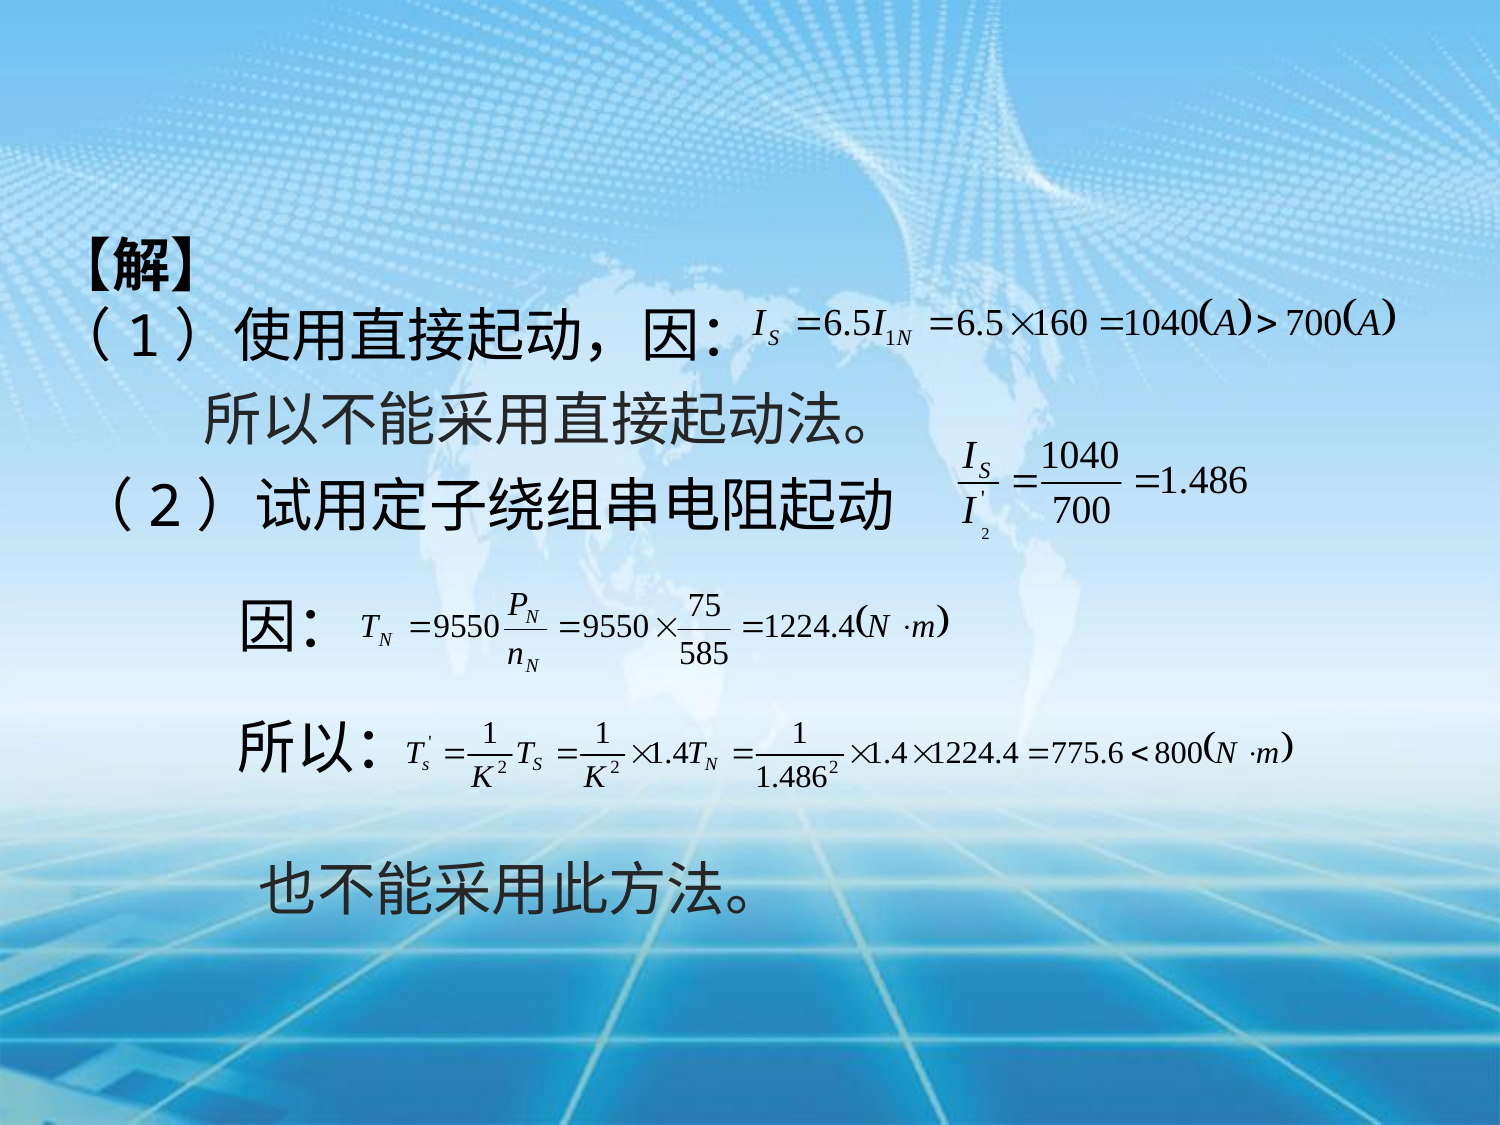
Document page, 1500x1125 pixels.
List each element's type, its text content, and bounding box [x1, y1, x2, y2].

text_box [356, 581, 952, 680]
text_box （2）试用定子绕组串电阻起动 [60, 460, 910, 546]
text_box 【解】 （1）使用直接起动，因： [39, 220, 1415, 376]
text_box 所以不能采用直接起动法。 [135, 375, 918, 460]
text_box 所以： [223, 702, 428, 787]
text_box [402, 712, 1294, 795]
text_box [745, 297, 1396, 355]
text_box 因： [223, 582, 356, 667]
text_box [951, 429, 1256, 547]
text_box 也不能采用此方法。 [244, 845, 812, 930]
picture [0, 0, 1500, 1125]
